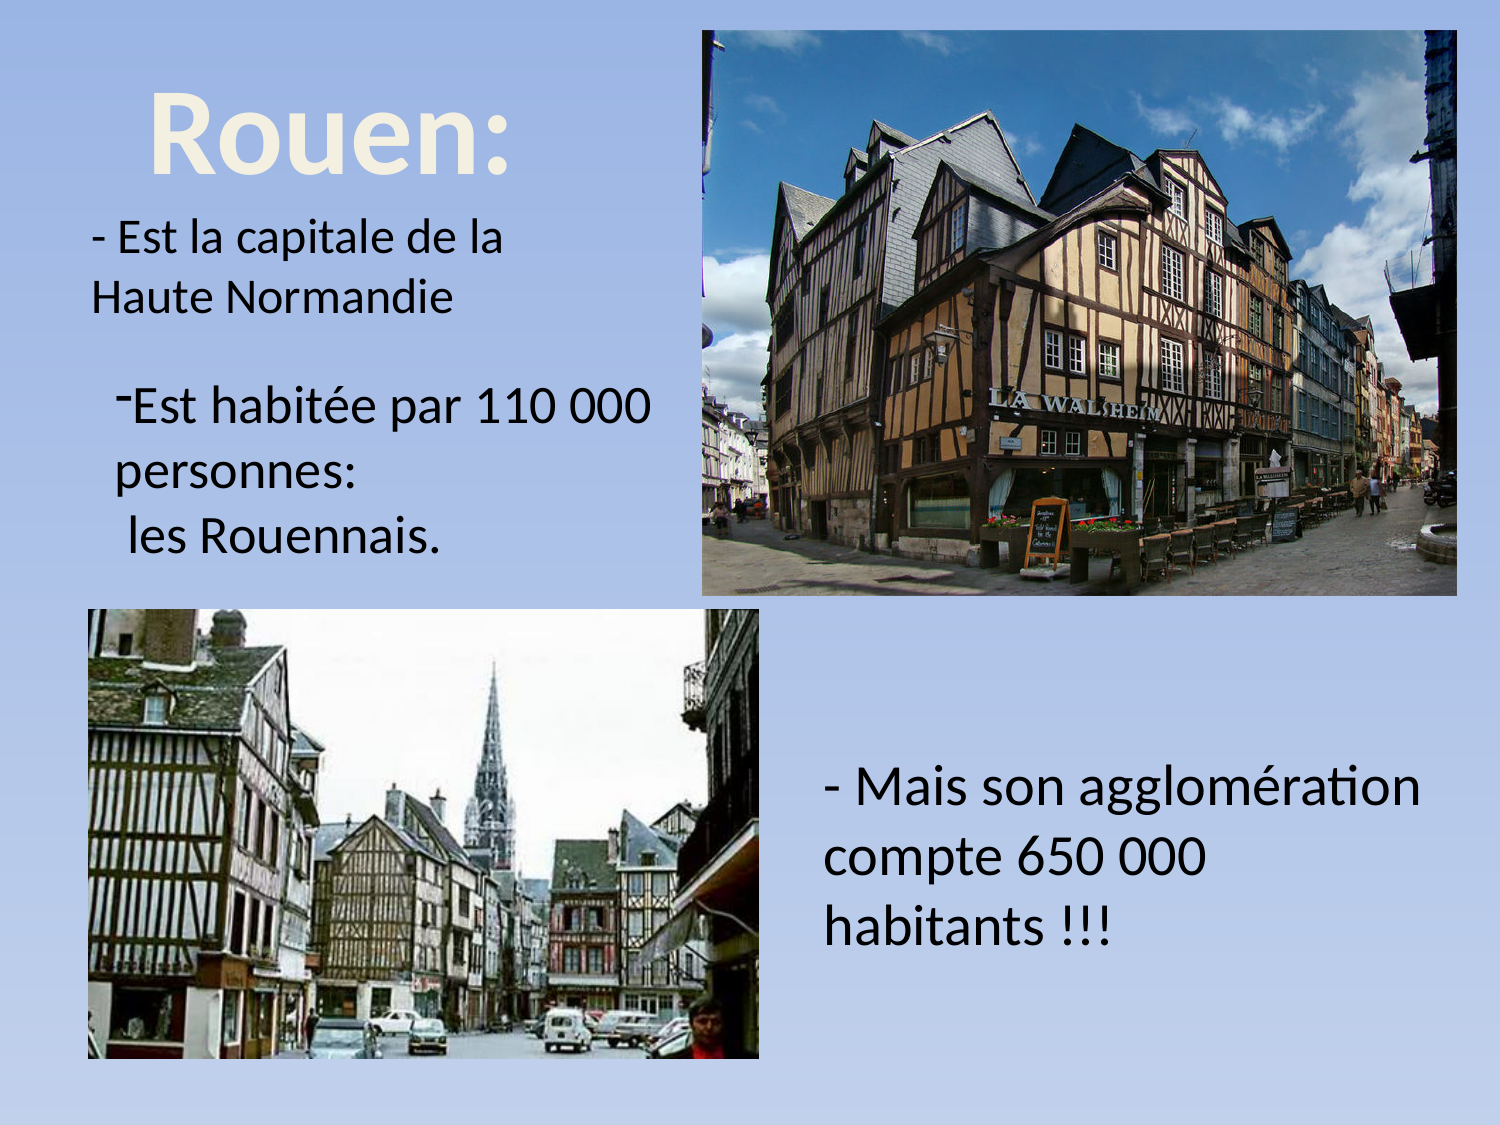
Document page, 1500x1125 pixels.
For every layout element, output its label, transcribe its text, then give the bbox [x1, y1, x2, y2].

picture [88, 609, 759, 1060]
title Rouen: [88, 30, 575, 196]
text_box - Mais son agglomération compte 650 000 habitants !!! [809, 739, 1447, 965]
text_box Est habitée par 110 000 personnes: les Rouennais. [100, 361, 674, 572]
text_box - Est la capitale de la Haute Normandie [76, 196, 644, 331]
picture [702, 30, 1457, 597]
